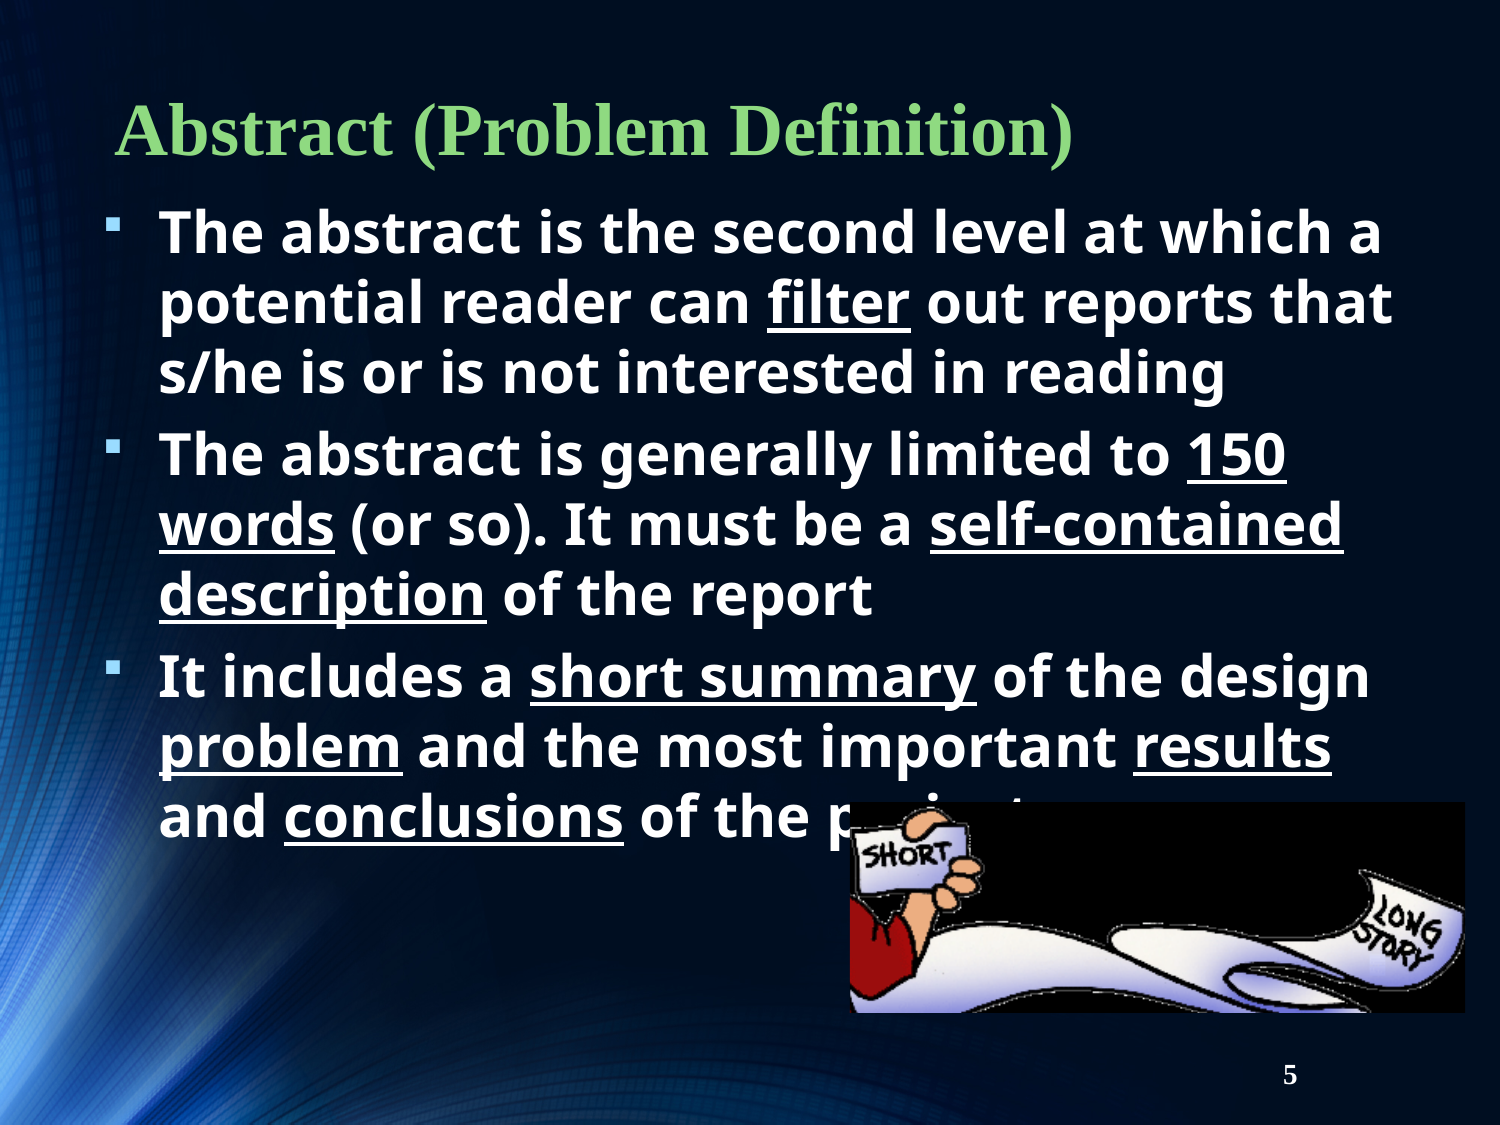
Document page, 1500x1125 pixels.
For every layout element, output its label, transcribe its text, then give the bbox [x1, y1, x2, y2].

text_box Abstract (Problem Definition) [99, 63, 1375, 188]
slide_number 5 [1209, 1050, 1313, 1096]
picture [0, 0, 1500, 1125]
text_box The abstract is the second level at which a potential reader can filter out reports that s/he is or is not interested in reading The abstract is generally limited to 150 words (or so). It must be a self-contained description of the report It includes a short summary of the design problem and the most important results and conclusions of the project [87, 188, 1438, 888]
